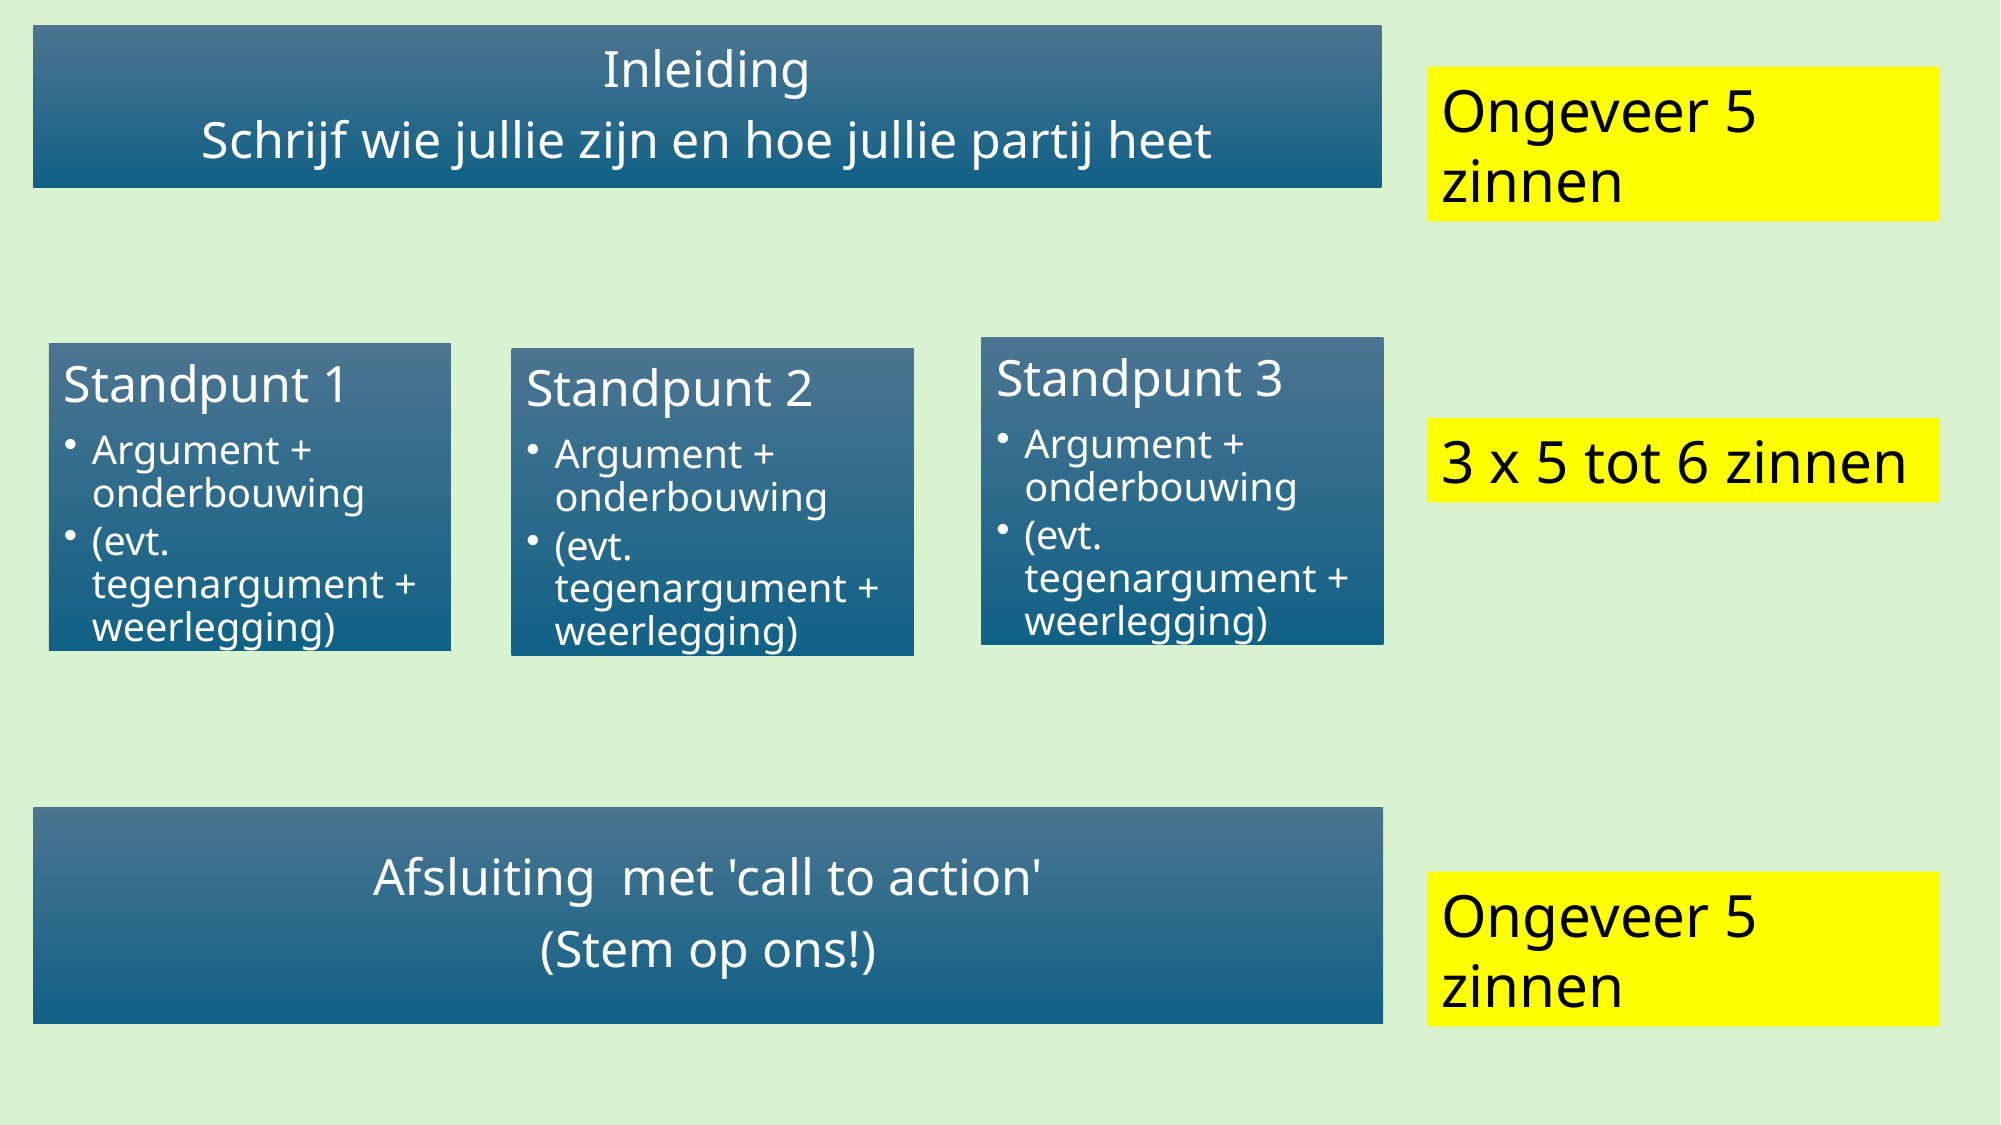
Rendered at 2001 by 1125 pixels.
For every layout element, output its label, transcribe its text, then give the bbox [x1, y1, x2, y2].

text_box Ongeveer 5 zinnen [1426, 66, 1940, 222]
text_box 3 x 5 tot 6 zinnen [1426, 417, 1940, 503]
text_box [32, 24, 1384, 1024]
text_box Ongeveer 5 zinnen [1426, 871, 1940, 1027]
